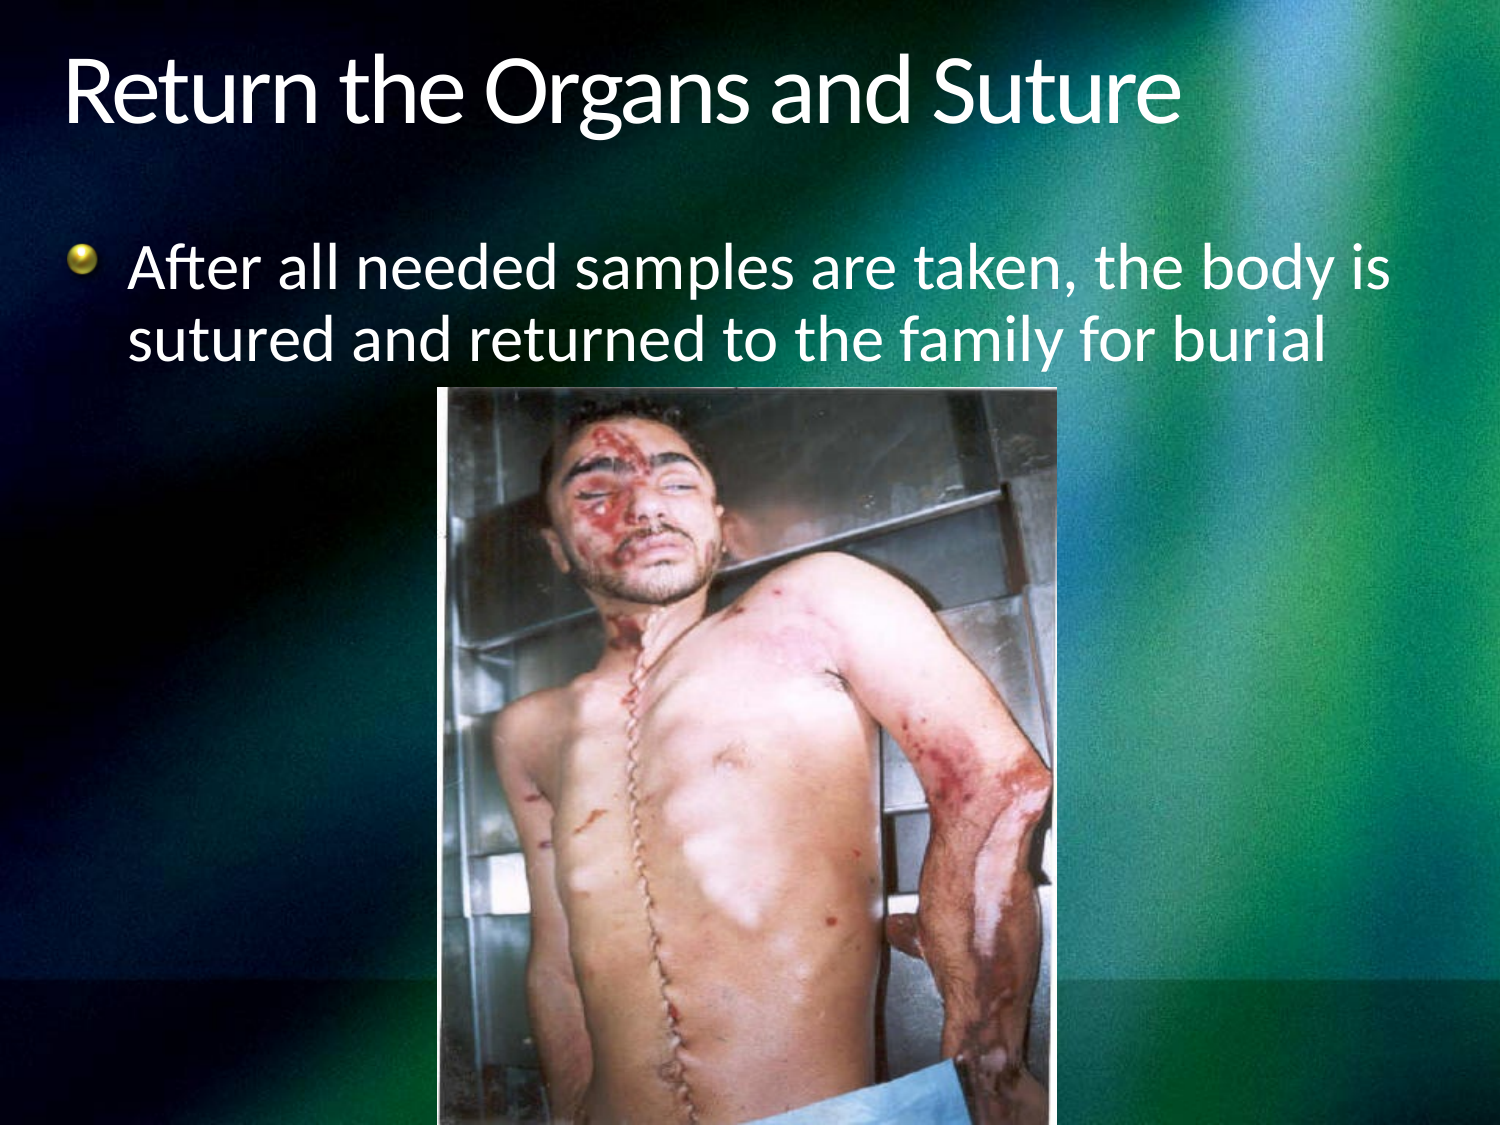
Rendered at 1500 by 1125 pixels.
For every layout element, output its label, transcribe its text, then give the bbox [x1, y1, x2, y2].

picture [0, 0, 1500, 1125]
title Return the Organs and Suture [62, 37, 1438, 147]
list After all needed samples are taken, the body is sutured and returned to the family for burial [62, 231, 1438, 378]
